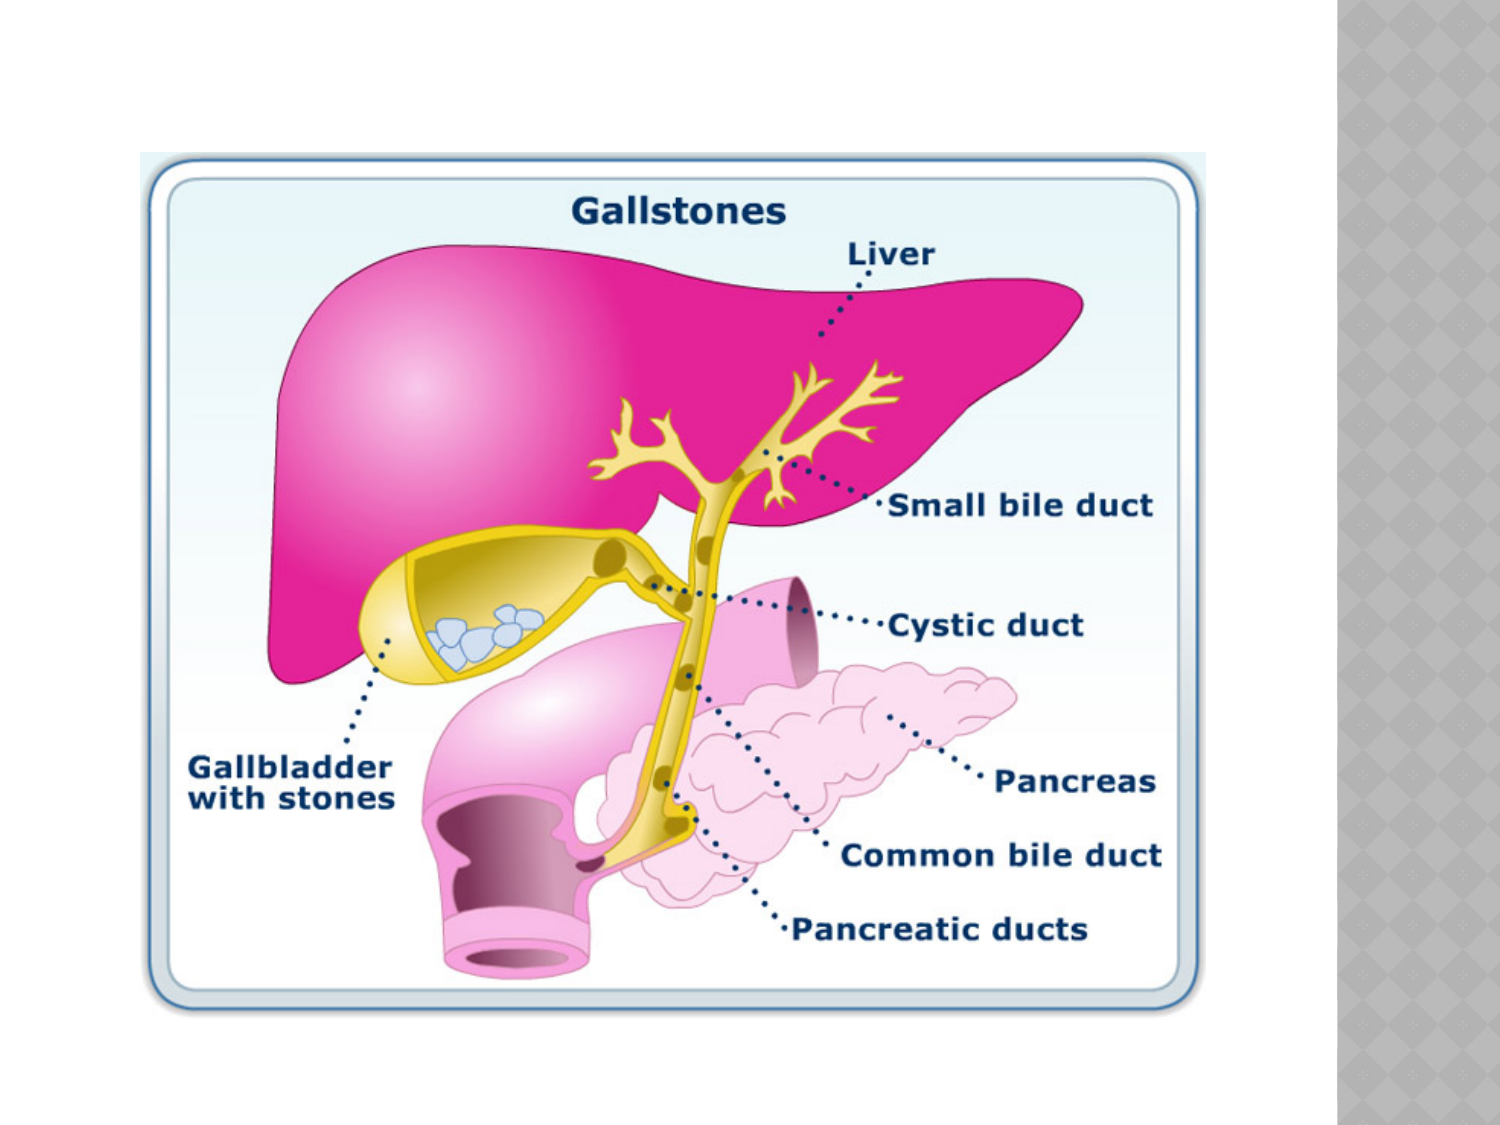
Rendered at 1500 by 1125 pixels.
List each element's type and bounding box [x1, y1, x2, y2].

list [140, 151, 1206, 1020]
